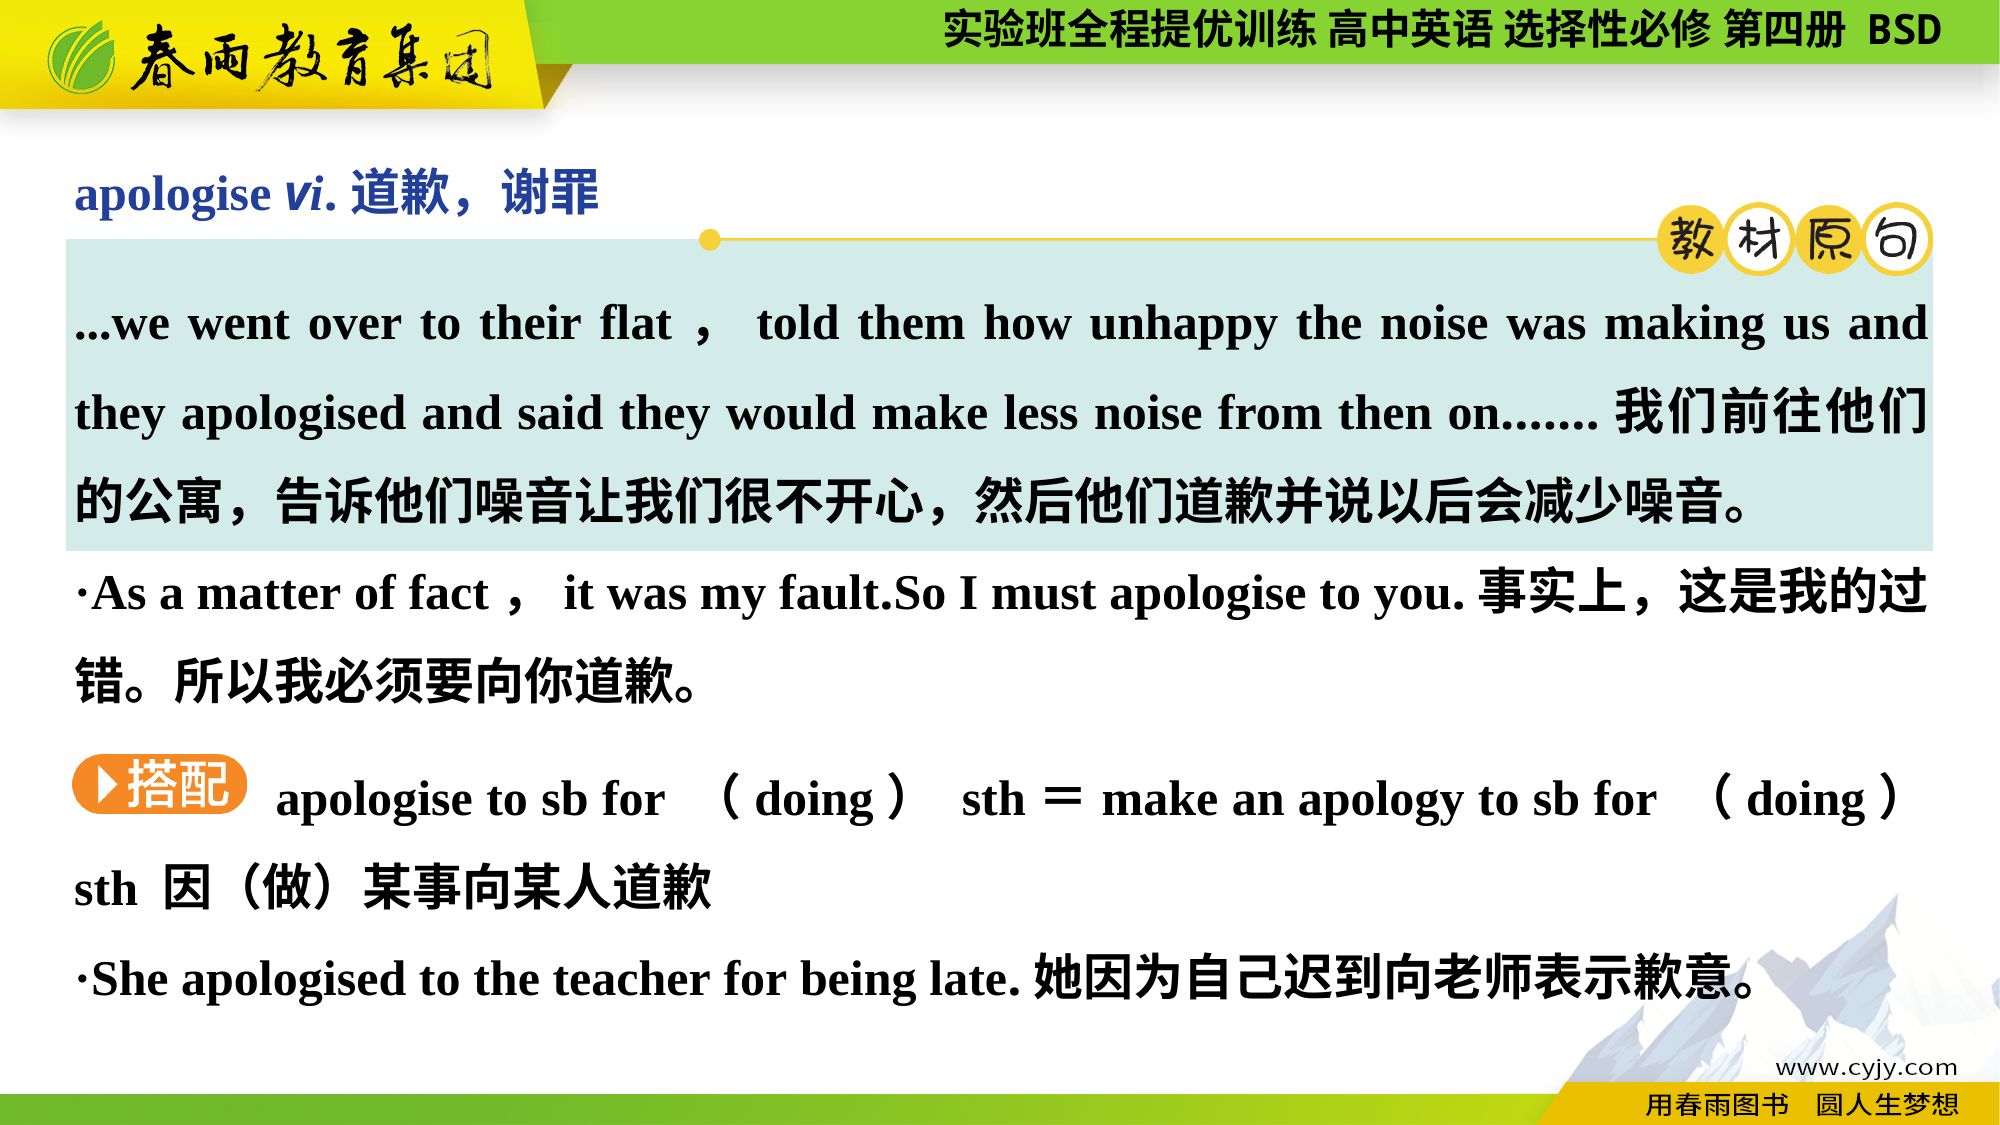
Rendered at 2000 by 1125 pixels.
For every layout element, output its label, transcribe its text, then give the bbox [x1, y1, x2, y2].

text_box apologise to sb for （doing） sth＝make an apology to sb for （doing） sth 因（做）某事向某人道歉 ·She apologised to the teacher for being late.她因为自己迟到向老师表示歉意。 [59, 727, 1944, 1013]
picture [0, 0, 2000, 1125]
list apologise vi.道歉，谢罪 ...we went over to their flat，told them how unhappy the noise was making us and they apologised and said they would make less noise from then on.……我们前往他们的公寓，告诉他们噪音让我们很不开心，然后他们道歉并说以后会减少噪音。 ·As a matter of fact，it was my fault.So I must apologise to you.事实上，这是我的过错。所以我必须要向你道歉。 [59, 122, 1944, 712]
